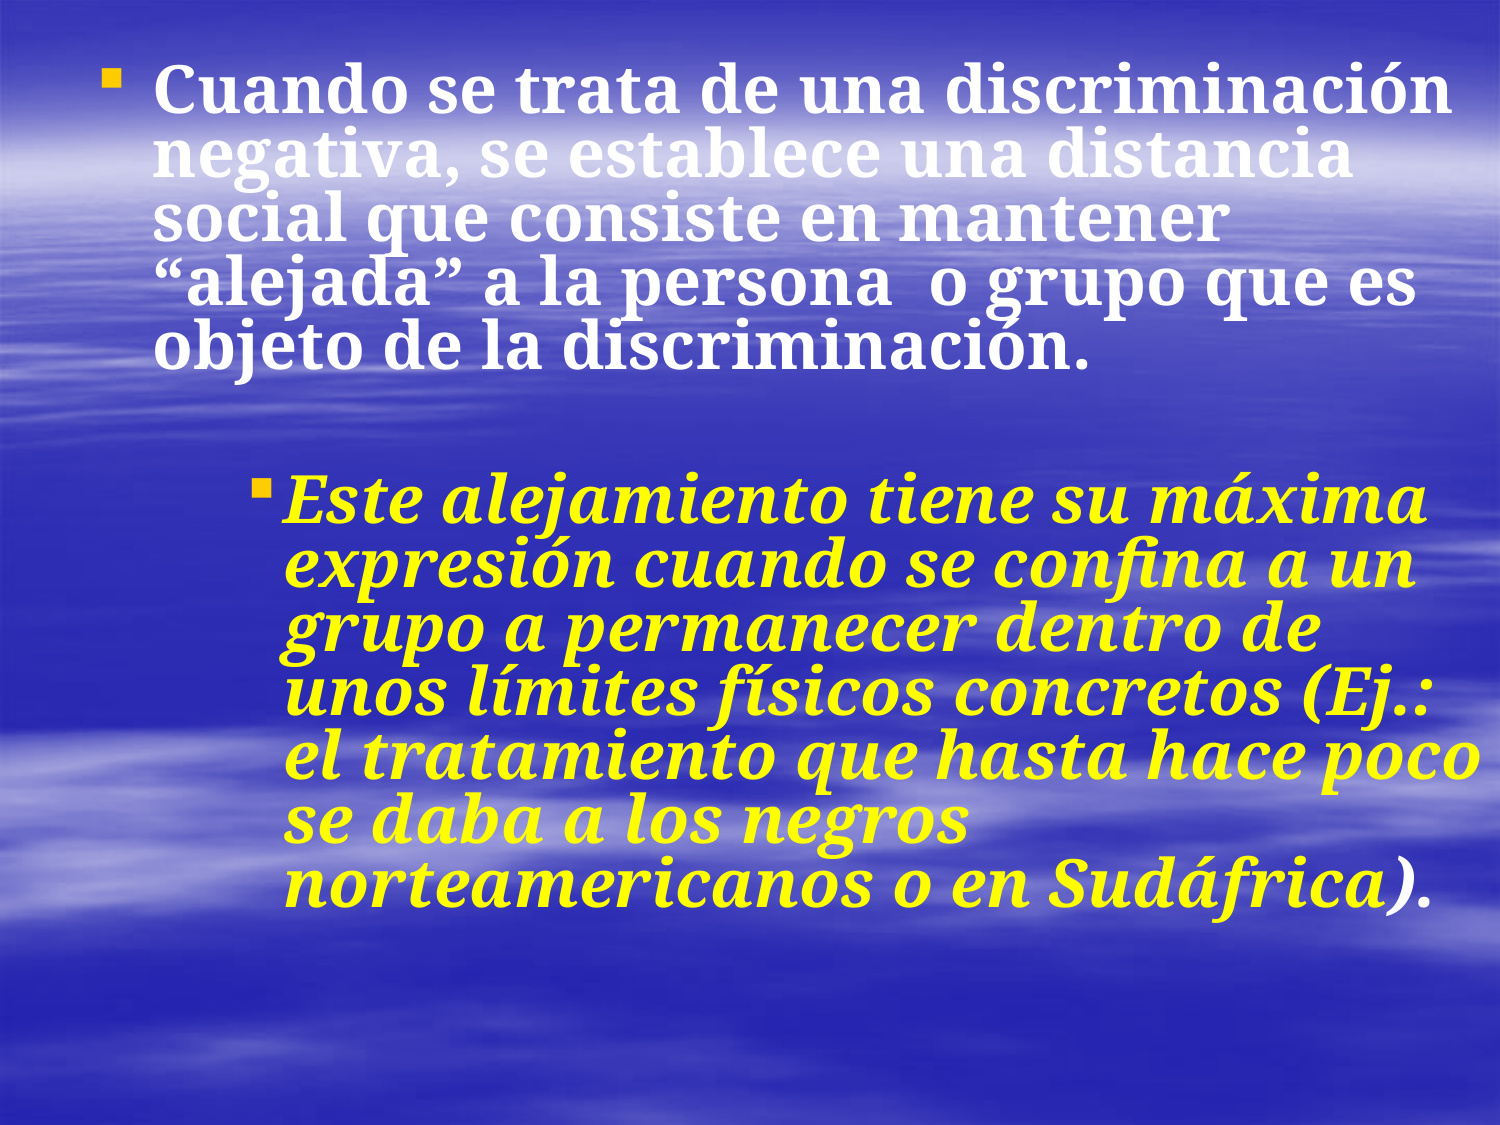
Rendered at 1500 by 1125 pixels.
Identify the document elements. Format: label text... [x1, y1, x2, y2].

list Cuando se trata de una discriminación negativa, se establece una distancia social que consiste en mantener “alejada” a la persona o grupo que es objeto de la discriminación. Este alejamiento tiene su máxima expresión cuando se confina a un grupo a permanecer dentro de unos límites físicos concretos (Ej.: el tratamiento que hasta hace poco se daba a los negros norteamericanos o en Sudáfrica). [80, 54, 1500, 1071]
